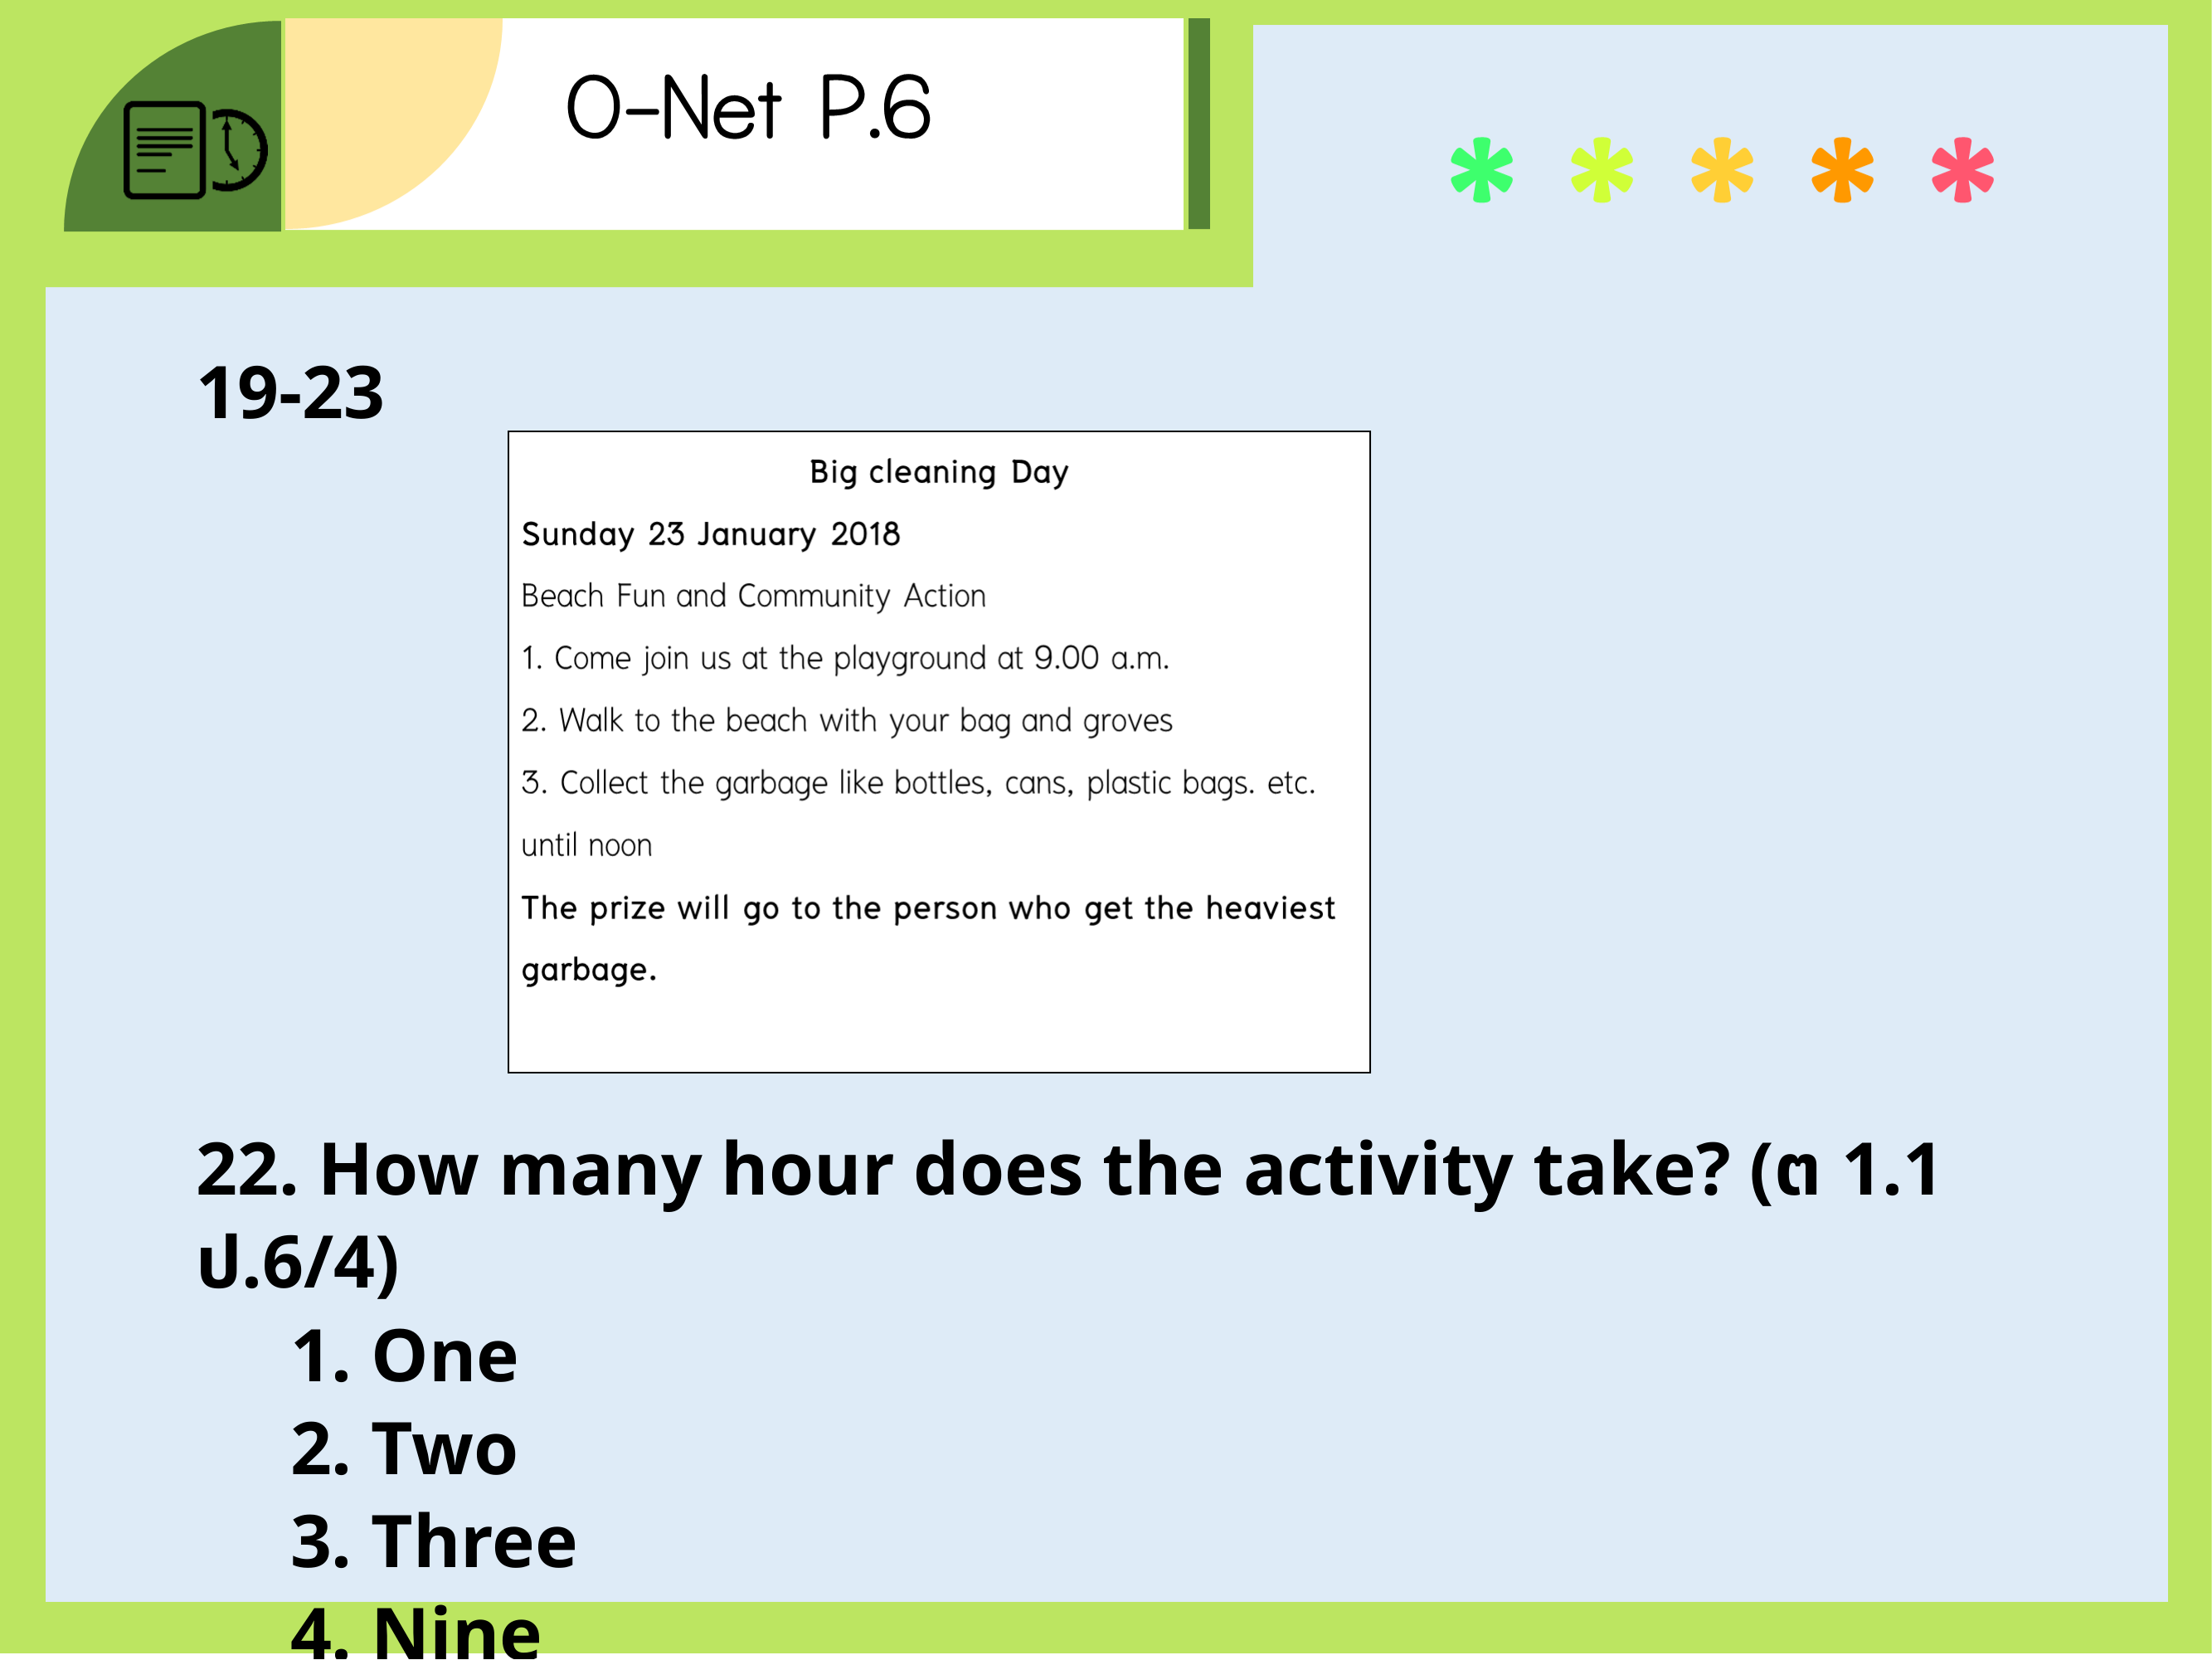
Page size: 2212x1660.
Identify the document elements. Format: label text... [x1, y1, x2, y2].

picture [0, 0, 2212, 1653]
text_box 19-23 22. How many hour does the activity take? (ต 1.1 ป.6/4) 1. One 2. Two 3. Three 4. Nine [183, 1653, 2089, 1659]
